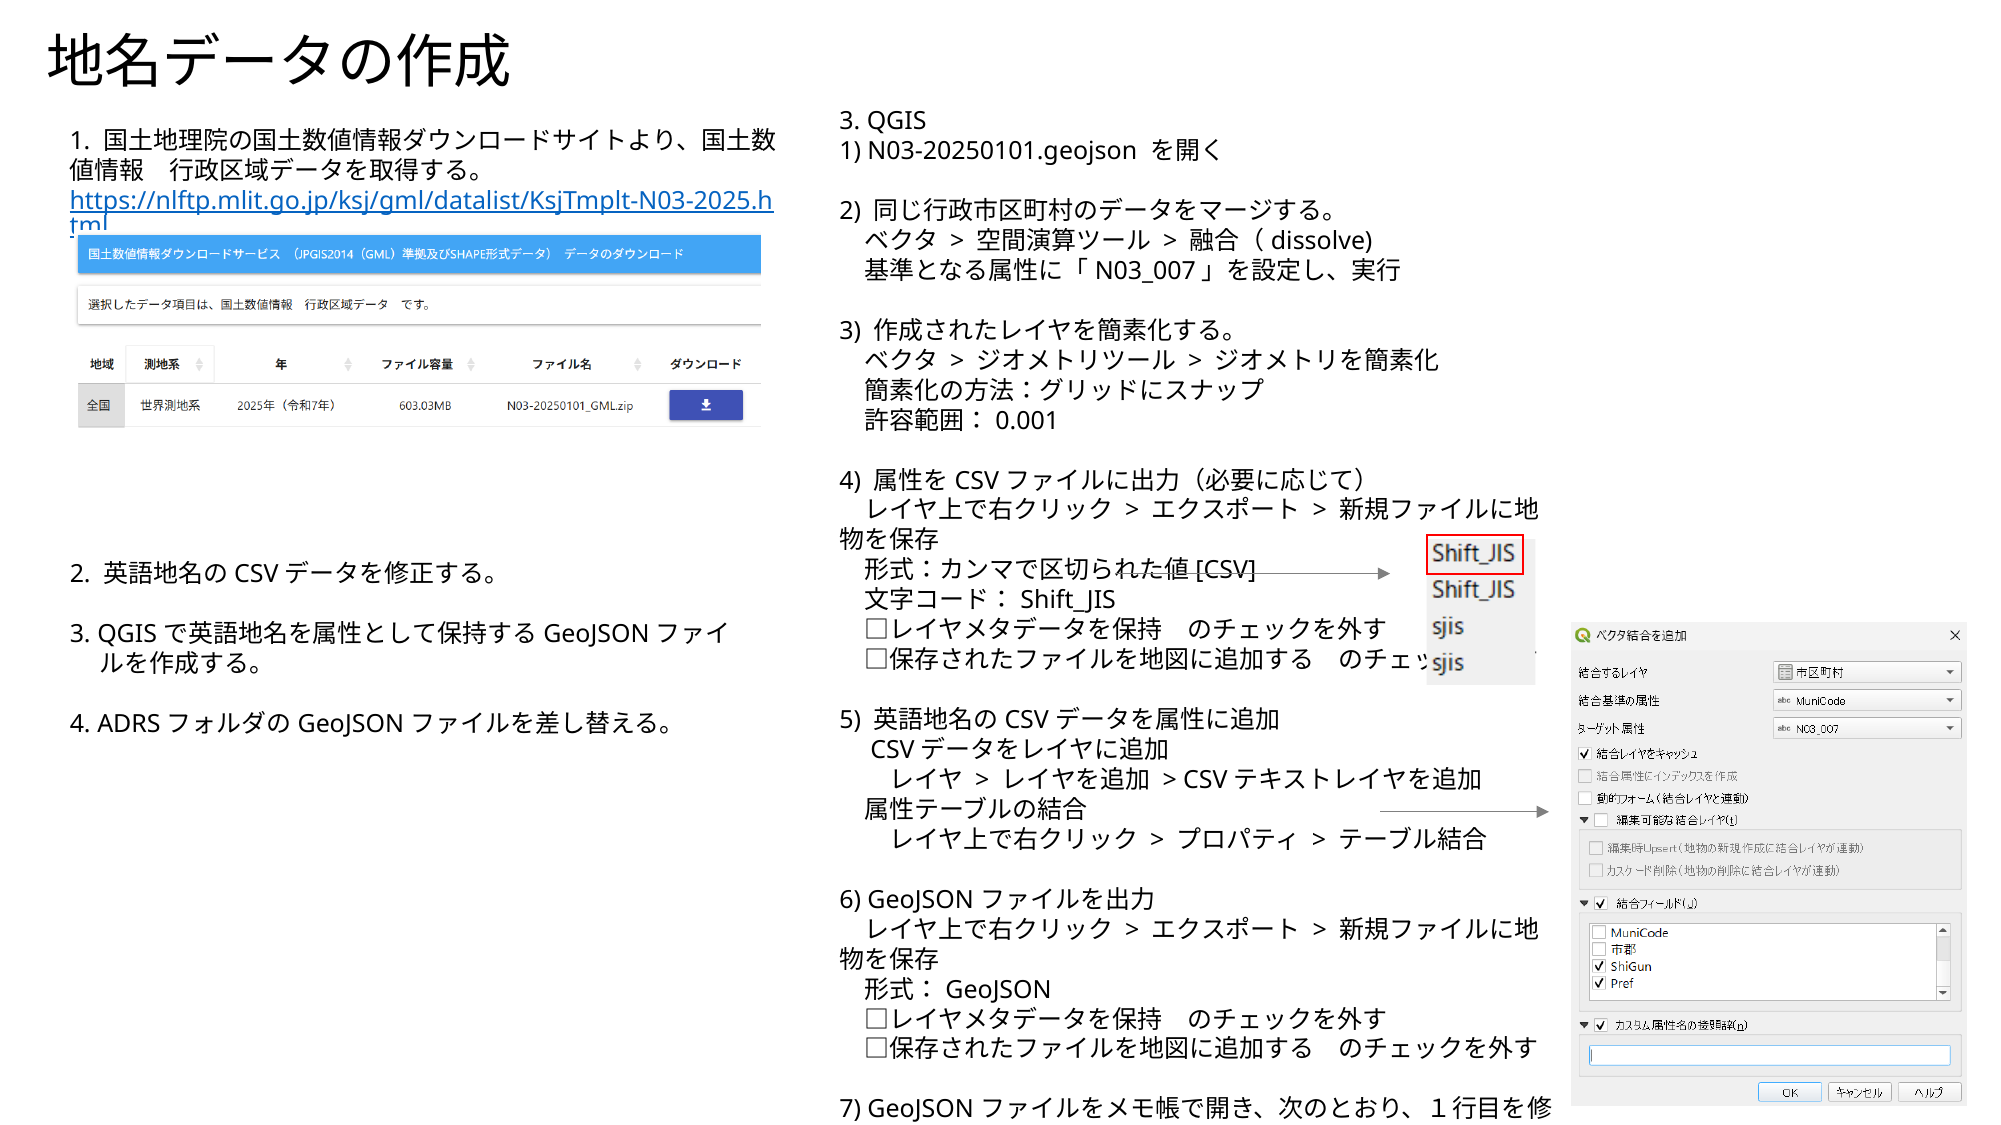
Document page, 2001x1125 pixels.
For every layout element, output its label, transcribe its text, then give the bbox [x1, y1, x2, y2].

text_box 1. 国土地理院の国土数値情報ダウンロードサイトより、国土数値情報 行政区域データを取得する。 https://nlftp.mlit.go.jp/ksj/gml/datalist/KsjTmplt-N03-2025.html [54, 116, 793, 523]
title 地名データの作成 [31, 35, 575, 92]
text_box 2. 英語地名のCSVデータを修正する。 3. QGISで英語地名を属性として保持するGeoJSONファイルを作成する。 4. ADRSフォルダのGeoJSONファイルを差し替える。 [54, 549, 762, 670]
text_box 3. QGIS 1) N03-20250101.geojson を開く 2) 同じ行政市区町村のデータをマージする。 ベクタ > 空間演算ツール > 融合（dissolve) 基準となる属性に「N03_007」を設定し、実行 3) 作成されたレイヤを簡素化する。 ベクタ > ジオメトリツール > ジオメトリを簡素化 簡素化の方法：グリッドにスナップ 許容範囲：0.001 4) 属性をCSVファイルに出力（必要に応じて） レイヤ上で右クリック > エクスポート > 新規ファイルに地物を保存 形式：カンマで区切られた値[CSV] 文字コード：Shift_JIS □レイヤメタデータを保持 のチェックを外す □保存されたファイルを地図に追加する のチェックを外す 5) 英語地名のCSVデータを属性に追加 CSVデータをレイヤに追加 レイヤ > レイヤを追加 > CSVテキストレイヤを追加 属性テーブルの結合 レイヤ上で右クリック > プロパティ > テーブル結合 6) GeoJSONファイルを出力 レイヤ上で右クリック > エクスポート > 新規ファイルに地物を保存 形式：GeoJSON □レイヤメタデータを保持 のチェックを外す □保存されたファイルを地図に追加する のチェックを外す 7) GeoJSONファイルをメモ帳で開き、次のとおり、１行目を修正する。 var MUNIS={ [824, 96, 1575, 503]
picture [74, 230, 762, 428]
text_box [1426, 534, 1536, 685]
picture [1571, 622, 1967, 1106]
